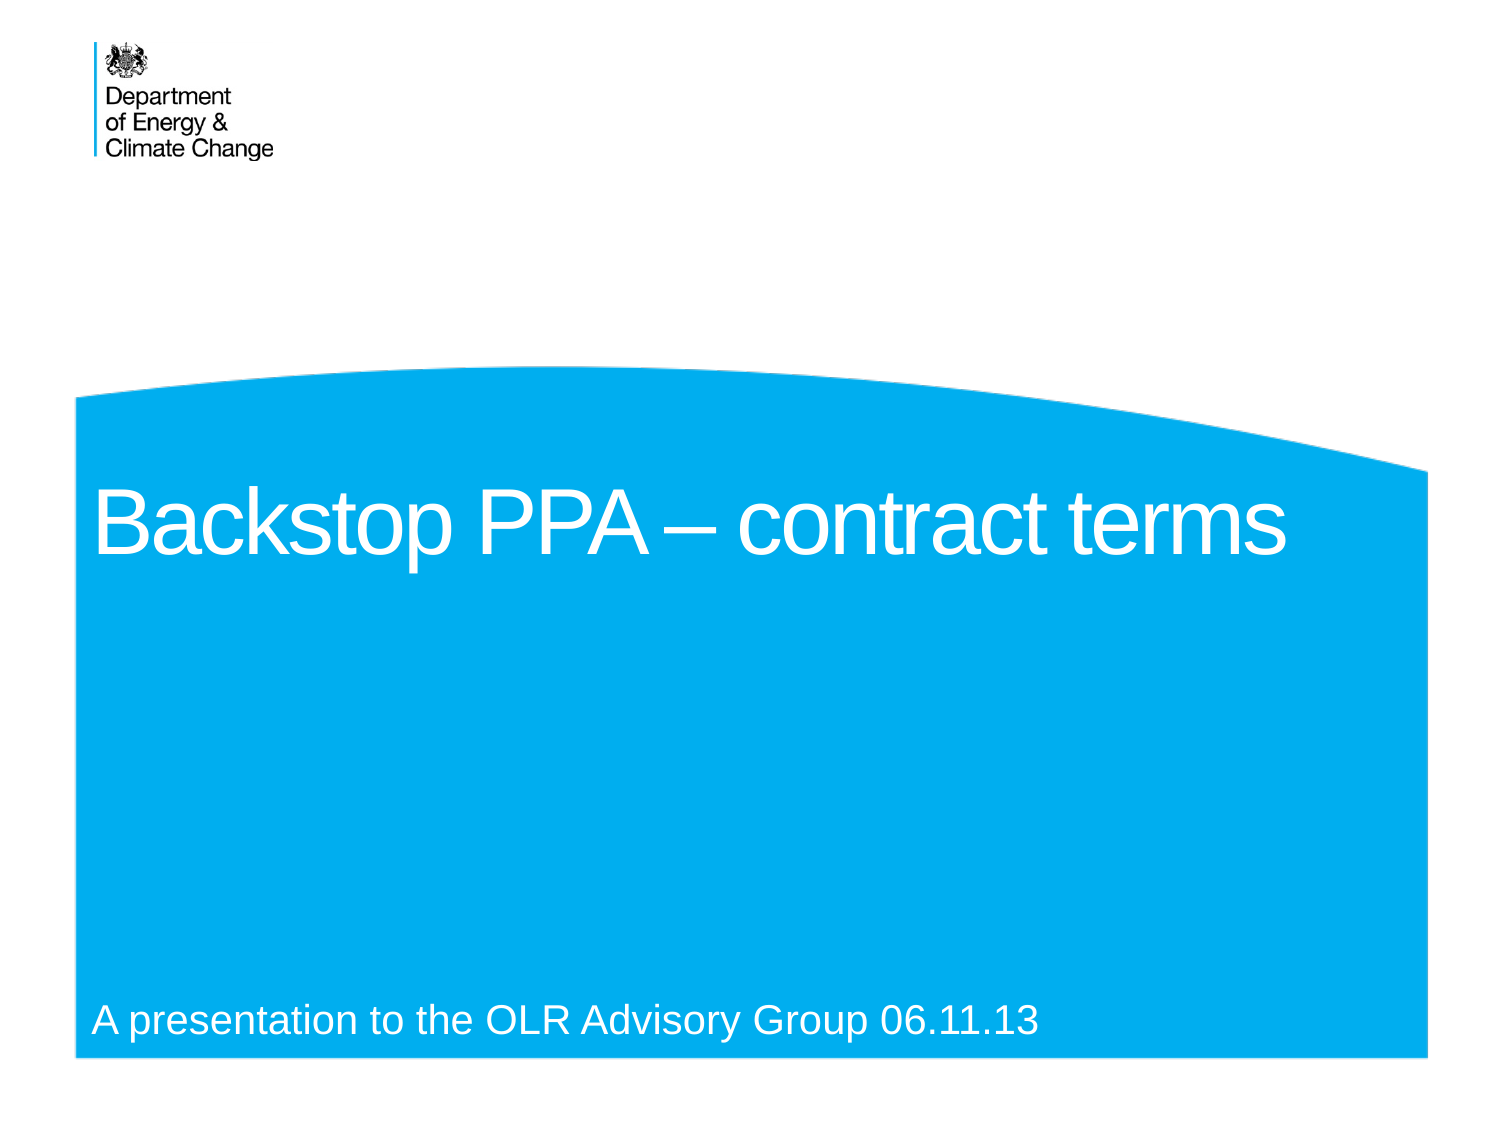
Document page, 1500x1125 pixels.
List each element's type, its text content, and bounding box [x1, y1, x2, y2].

subtitle A presentation to the OLR Advisory Group 06.11.13 [91, 893, 1344, 1044]
title Backstop PPA – contract terms [91, 460, 1344, 803]
picture [94, 42, 273, 161]
